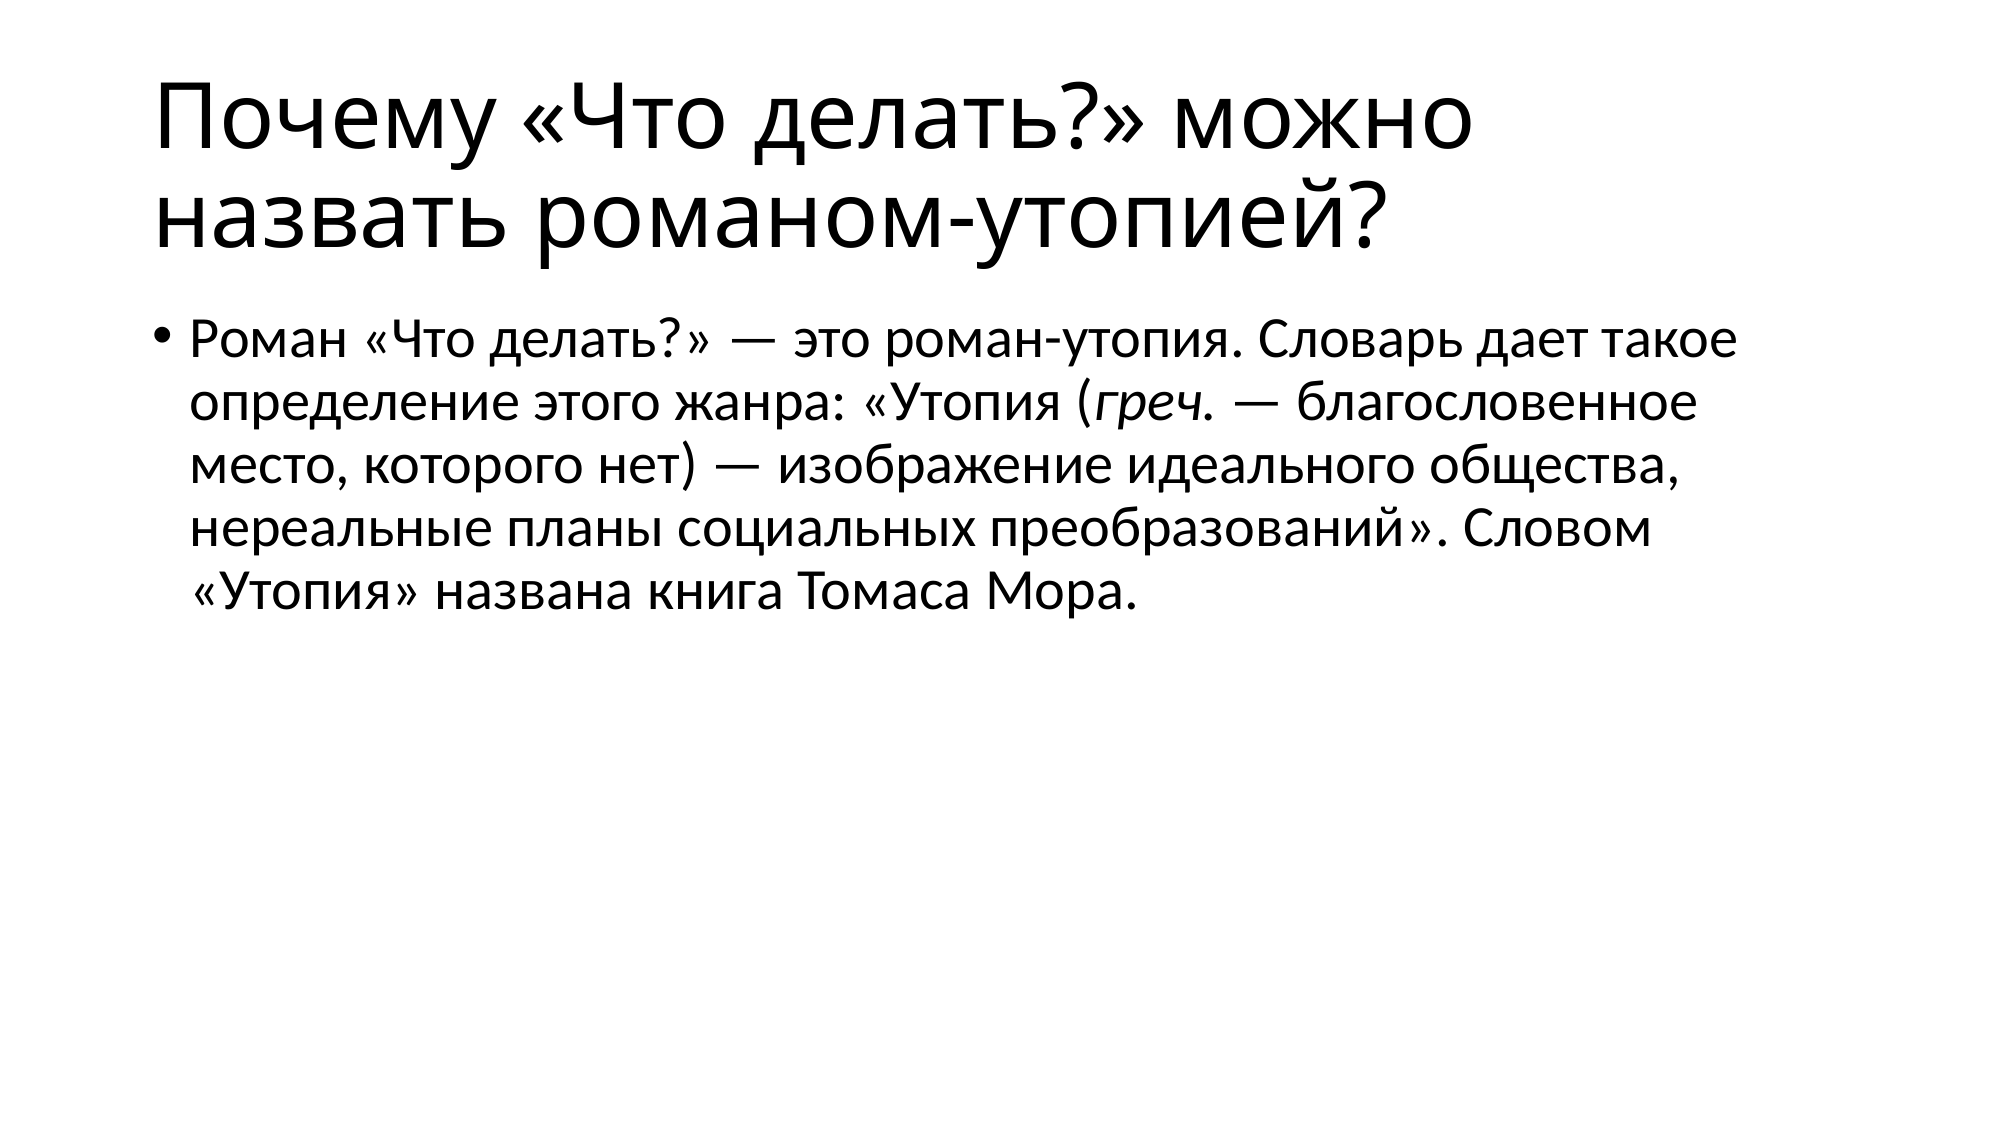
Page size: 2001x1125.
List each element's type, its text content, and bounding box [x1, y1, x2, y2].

title Почему «Что делать?» можно назвать романом-утопией? [137, 59, 1863, 278]
list Роман «Что делать?» — это роман-утопия. Словарь дает такое определение этого жанра: «Утопия (греч. — благословенное место, которого нет) — изображение идеального общества, нереальные планы социальных преобразований». Словом «Утопия» названа книга Томаса Мора. [137, 299, 1863, 1014]
